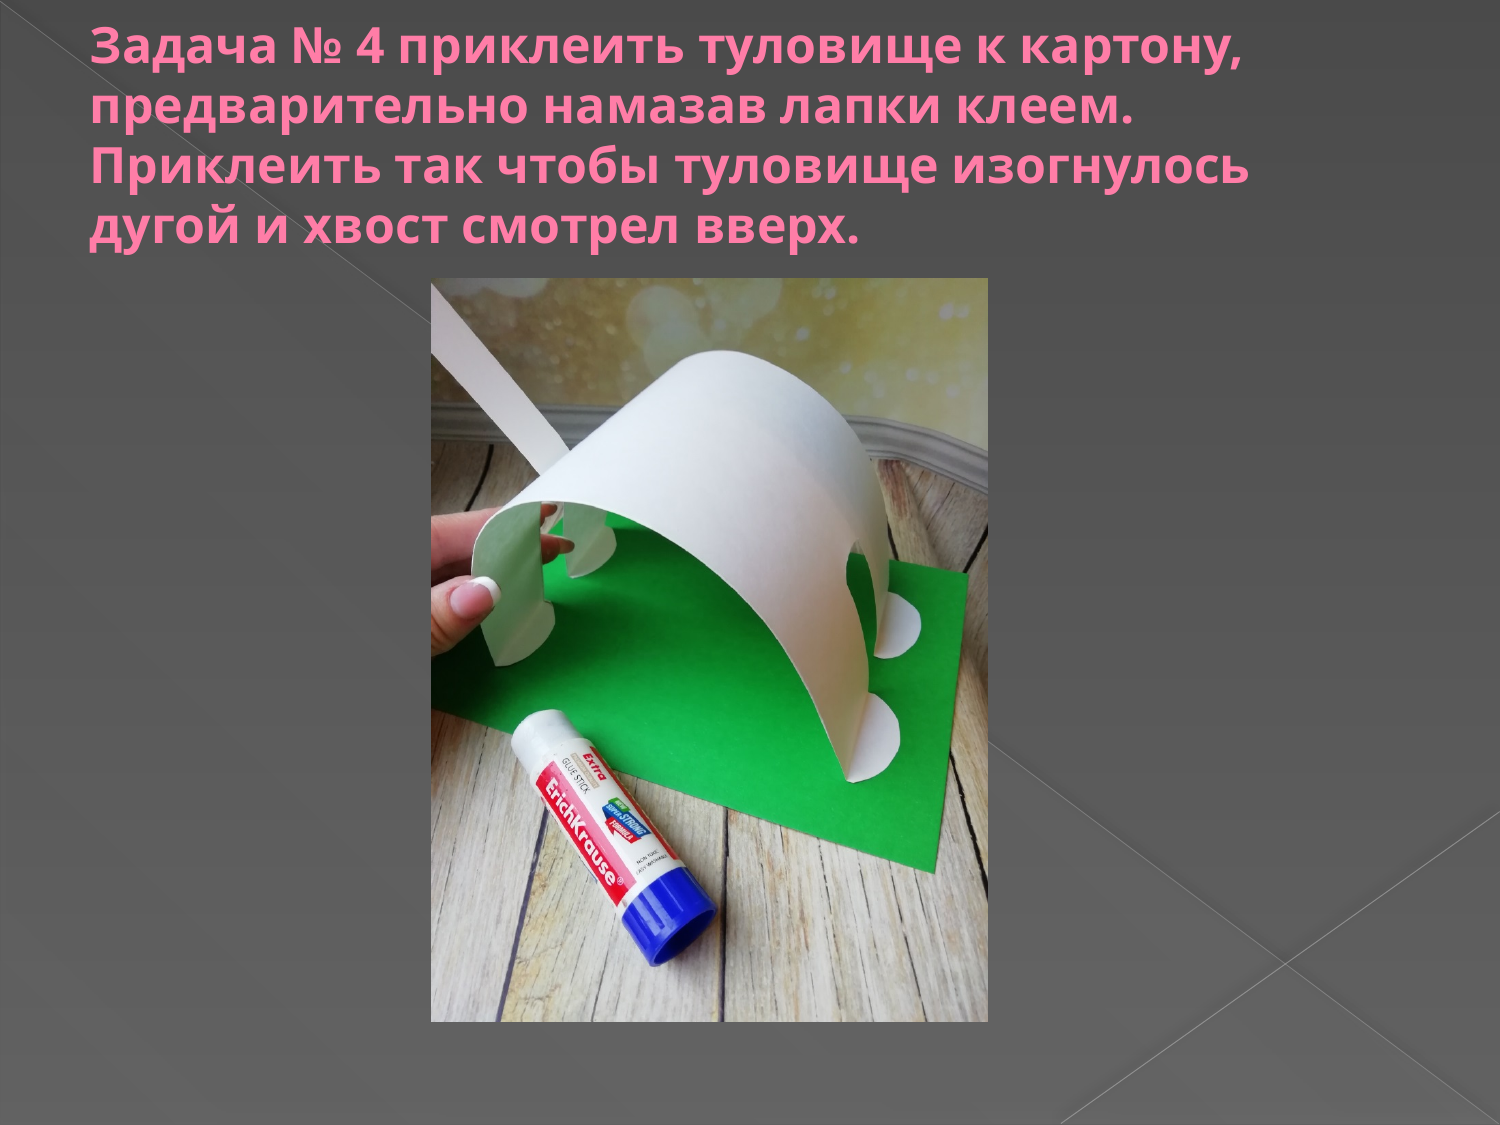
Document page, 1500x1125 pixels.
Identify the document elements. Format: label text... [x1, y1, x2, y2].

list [430, 278, 989, 1022]
title Задача № 4 приклеить туловище к картону, предварительно намазав лапки клеем. Приклеить так чтобы туловище изогнулось дугой и хвост смотрел вверх. [75, 43, 1425, 274]
